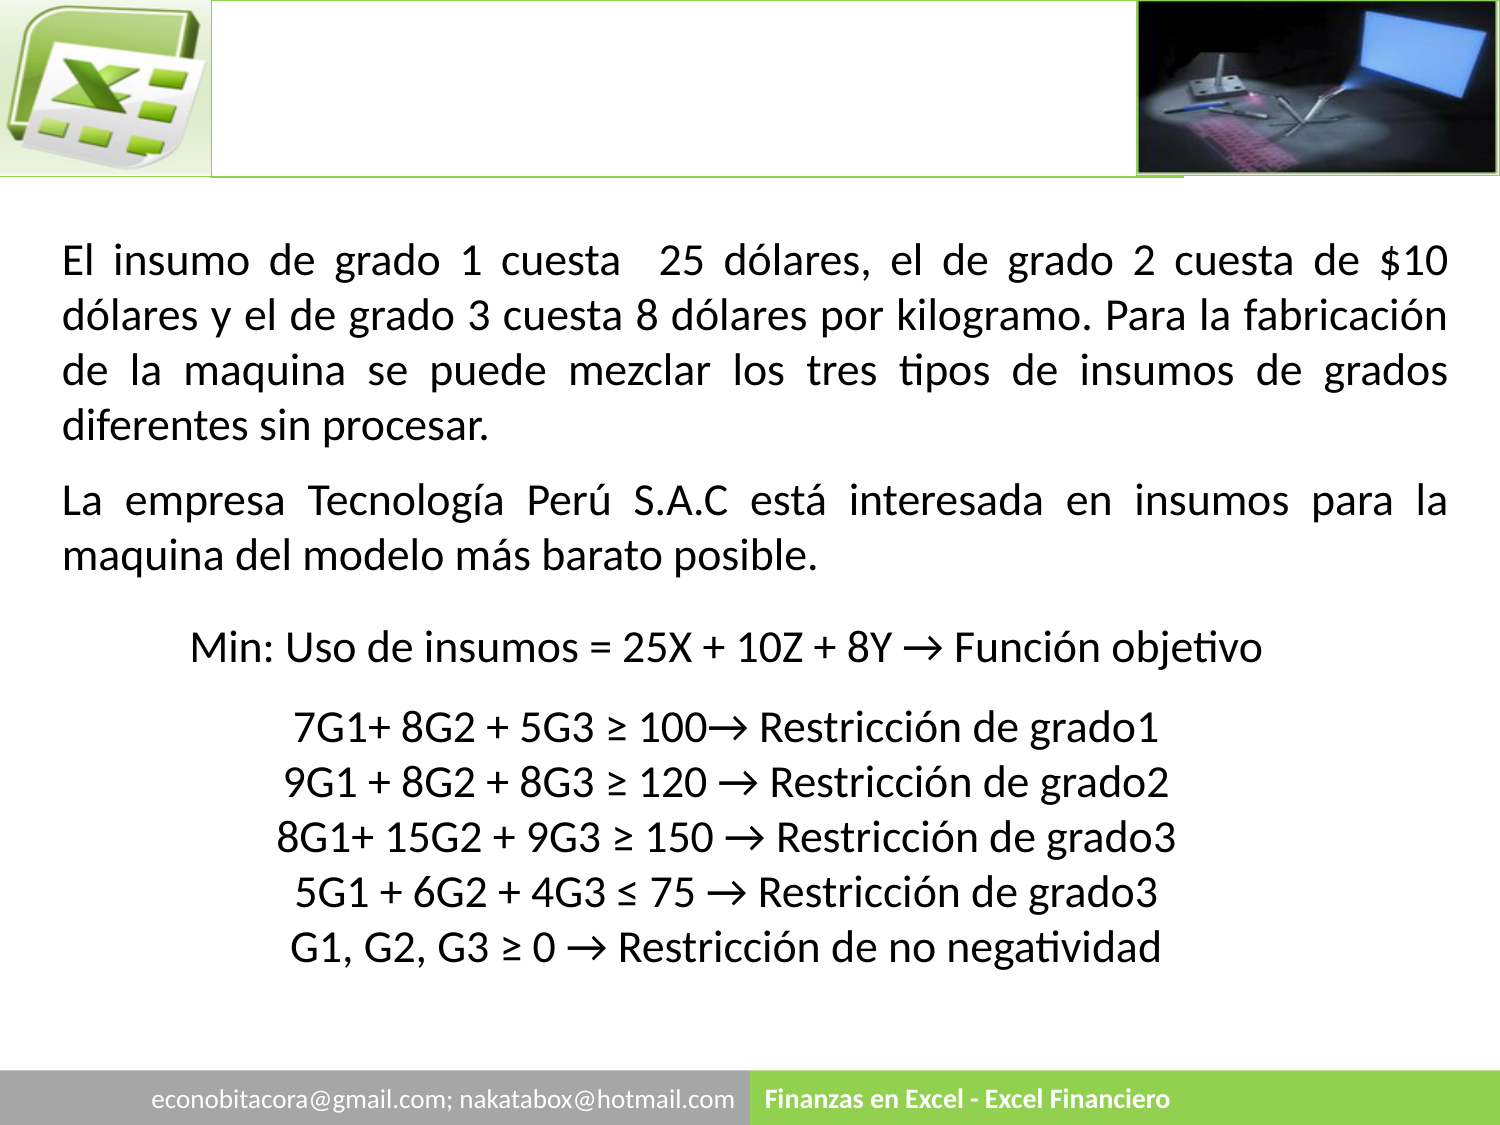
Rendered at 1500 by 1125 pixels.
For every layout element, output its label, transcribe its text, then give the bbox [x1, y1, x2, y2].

text_box Finanzas en Excel - Excel Financiero [749, 1070, 1500, 1125]
text_box Min: Uso de insumos = 25X + 10Z + 8Y → Función objetivo 7G1+ 8G2 + 5G3 ≥ 100→ Restricción de grado1 9G1 + 8G2 + 8G3 ≥ 120 → Restricción de grado2 8G1+ 15G2 + 9G3 ≥ 150 → Restricción de grado3 5G1 + 6G2 + 4G3 ≤ 75 → Restricción de grado3 G1, G2, G3 ≥ 0 → Restricción de no negatividad [70, 609, 1383, 985]
text_box El insumo de grado 1 cuesta 25 dólares, el de grado 2 cuesta de $10 dólares y el de grado 3 cuesta 8 dólares por kilogramo. Para la fabricación de la maquina se puede mezclar los tres tipos de insumos de grados diferentes sin procesar. La empresa Tecnología Perú S.A.C está interesada en insumos para la maquina del modelo más barato posible. [46, 222, 1465, 598]
text_box [212, 0, 1134, 178]
picture [0, 0, 212, 177]
text_box econobitacora@gmail.com; nakatabox@hotmail.com [0, 1070, 749, 1125]
picture [1136, 0, 1500, 177]
